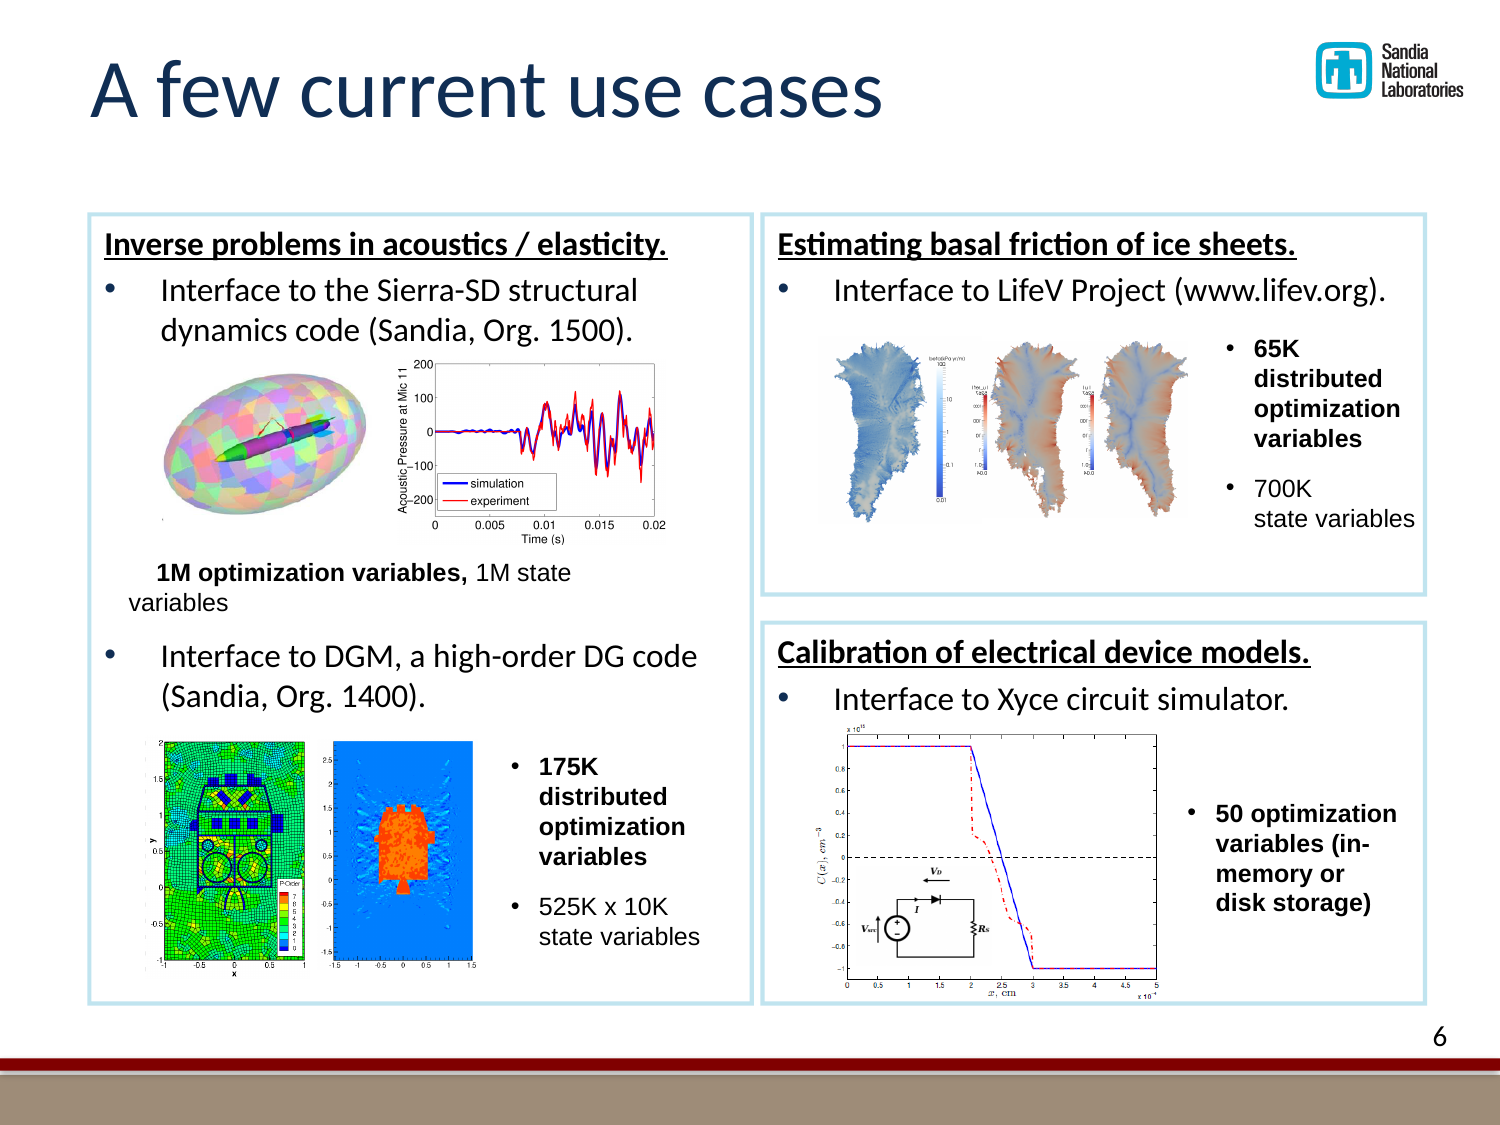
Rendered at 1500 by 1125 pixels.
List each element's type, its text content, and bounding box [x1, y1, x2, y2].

picture [317, 738, 478, 971]
text_box 50 optimization variables (in-memory or disk storage) [1172, 789, 1414, 925]
picture [1426, 37, 1467, 105]
text_box 175K distributed optimization variables 525K x 10K state variables [496, 743, 738, 958]
title A few current use cases [74, 0, 1426, 178]
text_box 65K distributed optimization variables 700K state variables [1211, 325, 1442, 540]
text_box 1M optimization variables, 1M state variables [113, 549, 694, 624]
list Calibration of electrical device models. Interface to Xyce circuit simulator. [762, 622, 1426, 1004]
picture [161, 366, 373, 527]
picture [397, 359, 666, 546]
text_box Inverse problems in acoustics / elasticity. Interface to the Sierra-SD structural dynamics code (Sandia, Org. 1500). Interface to DGM, a high-order DG code (Sandia, Org. 1400). [89, 214, 752, 1004]
picture [807, 719, 1165, 1004]
picture [145, 735, 310, 980]
picture [818, 336, 1188, 524]
list Estimating basal friction of ice sheets. Interface to LifeV Project (www.lifev.org). [762, 214, 1426, 595]
